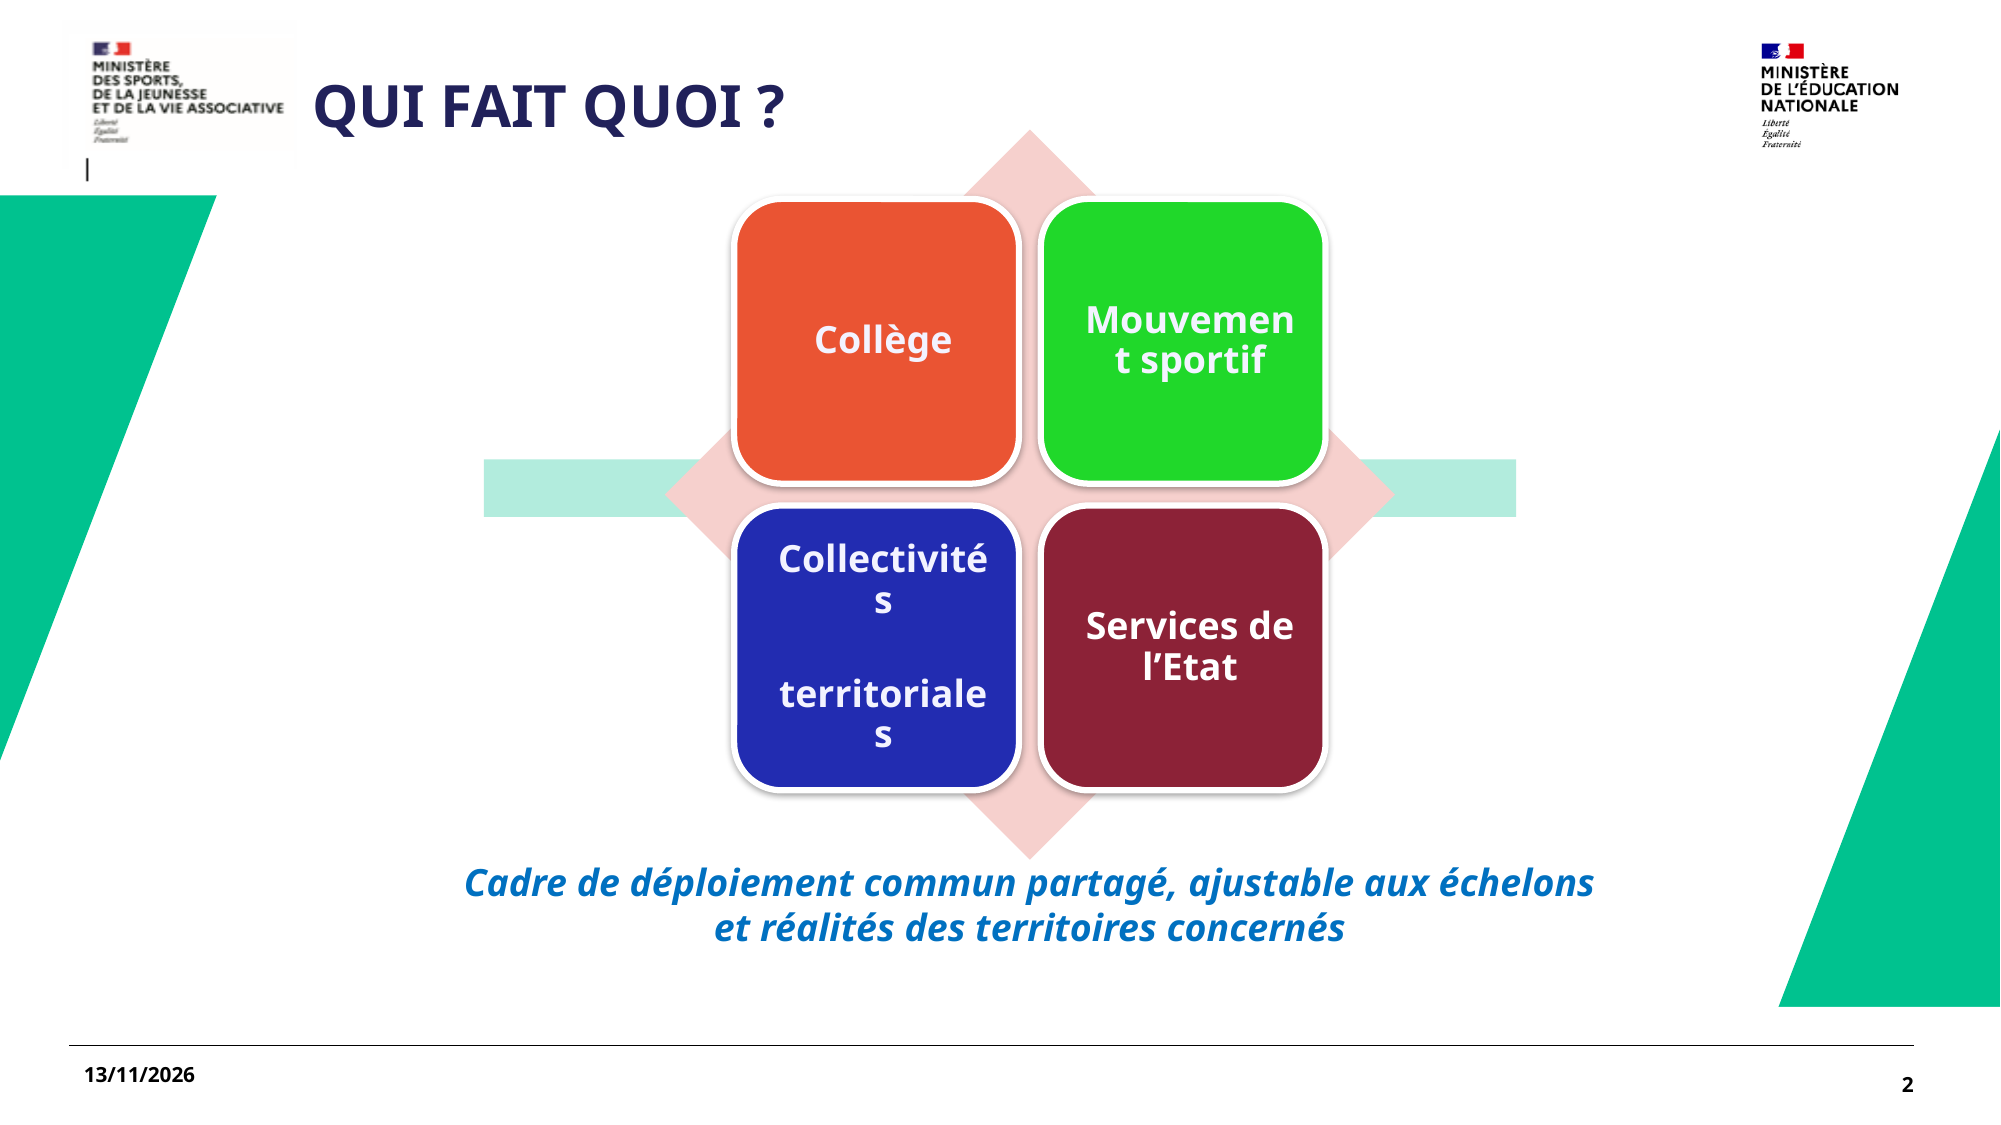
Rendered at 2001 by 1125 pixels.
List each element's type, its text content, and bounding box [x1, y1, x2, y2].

picture [62, 20, 297, 183]
slide_number 2 [1618, 1046, 1914, 1125]
text_box Cadre de déploiement commun partagé, ajustable aux échelons et réalités des territoires concernés [178, 851, 1882, 957]
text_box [365, 129, 1694, 860]
picture [1743, 34, 1914, 157]
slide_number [69, 1046, 519, 1107]
title Qui fait quoi ? [295, 34, 1706, 183]
